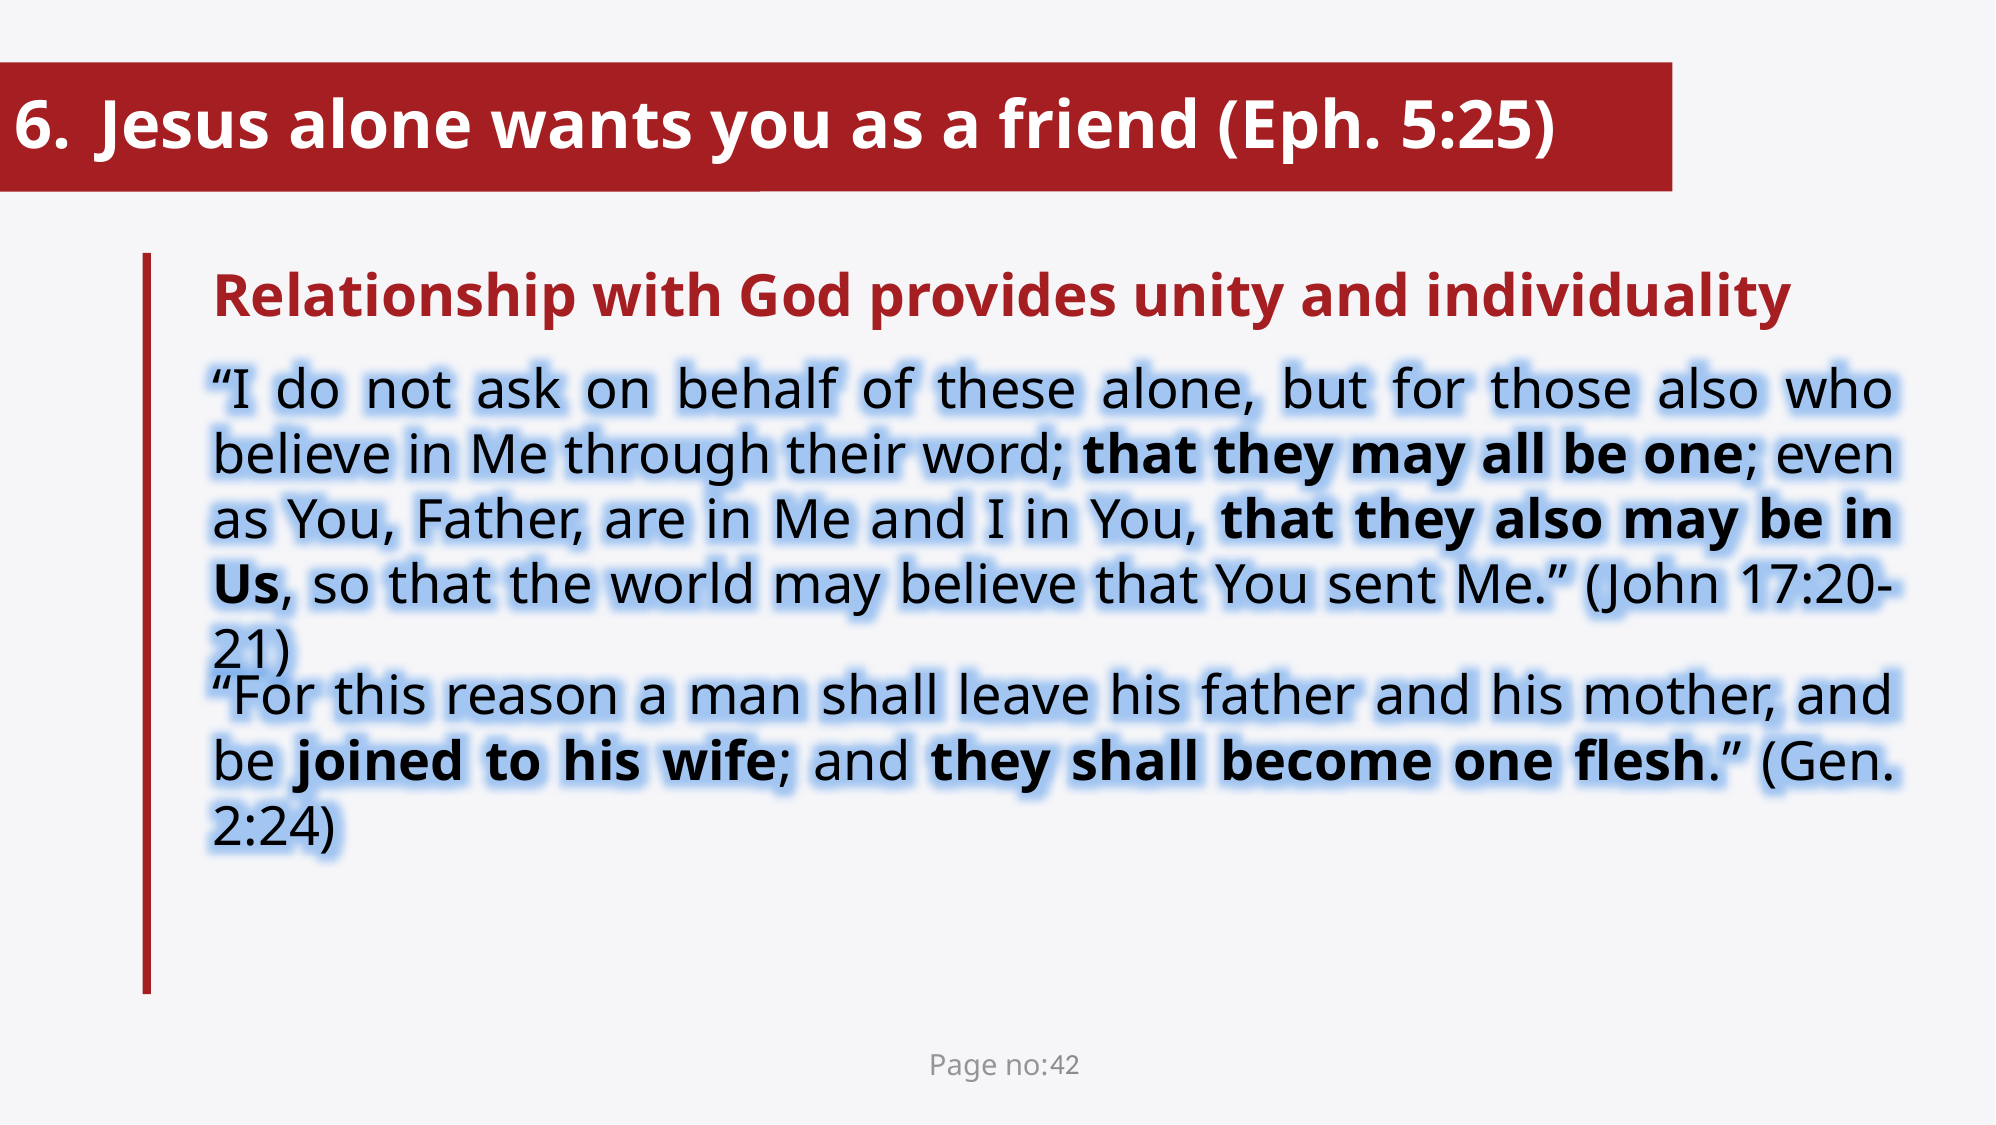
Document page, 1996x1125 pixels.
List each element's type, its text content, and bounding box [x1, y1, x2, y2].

text_box “I do not ask on behalf of these alone, but for those also who believe in Me through their word; that they may all be one; even as You, Father, are in Me and I in You, that they also may be in Us, so that the world may believe that You sent Me.” (John 17:20-21) [198, 347, 1911, 643]
text_box Relationship with God provides unity and individuality [197, 250, 1960, 336]
text_box “For this reason a man shall leave his father and his mother, and be joined to his wife; and they shall become one flesh.” (Gen. 2:24) [198, 653, 1911, 864]
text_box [0, 62, 1711, 192]
